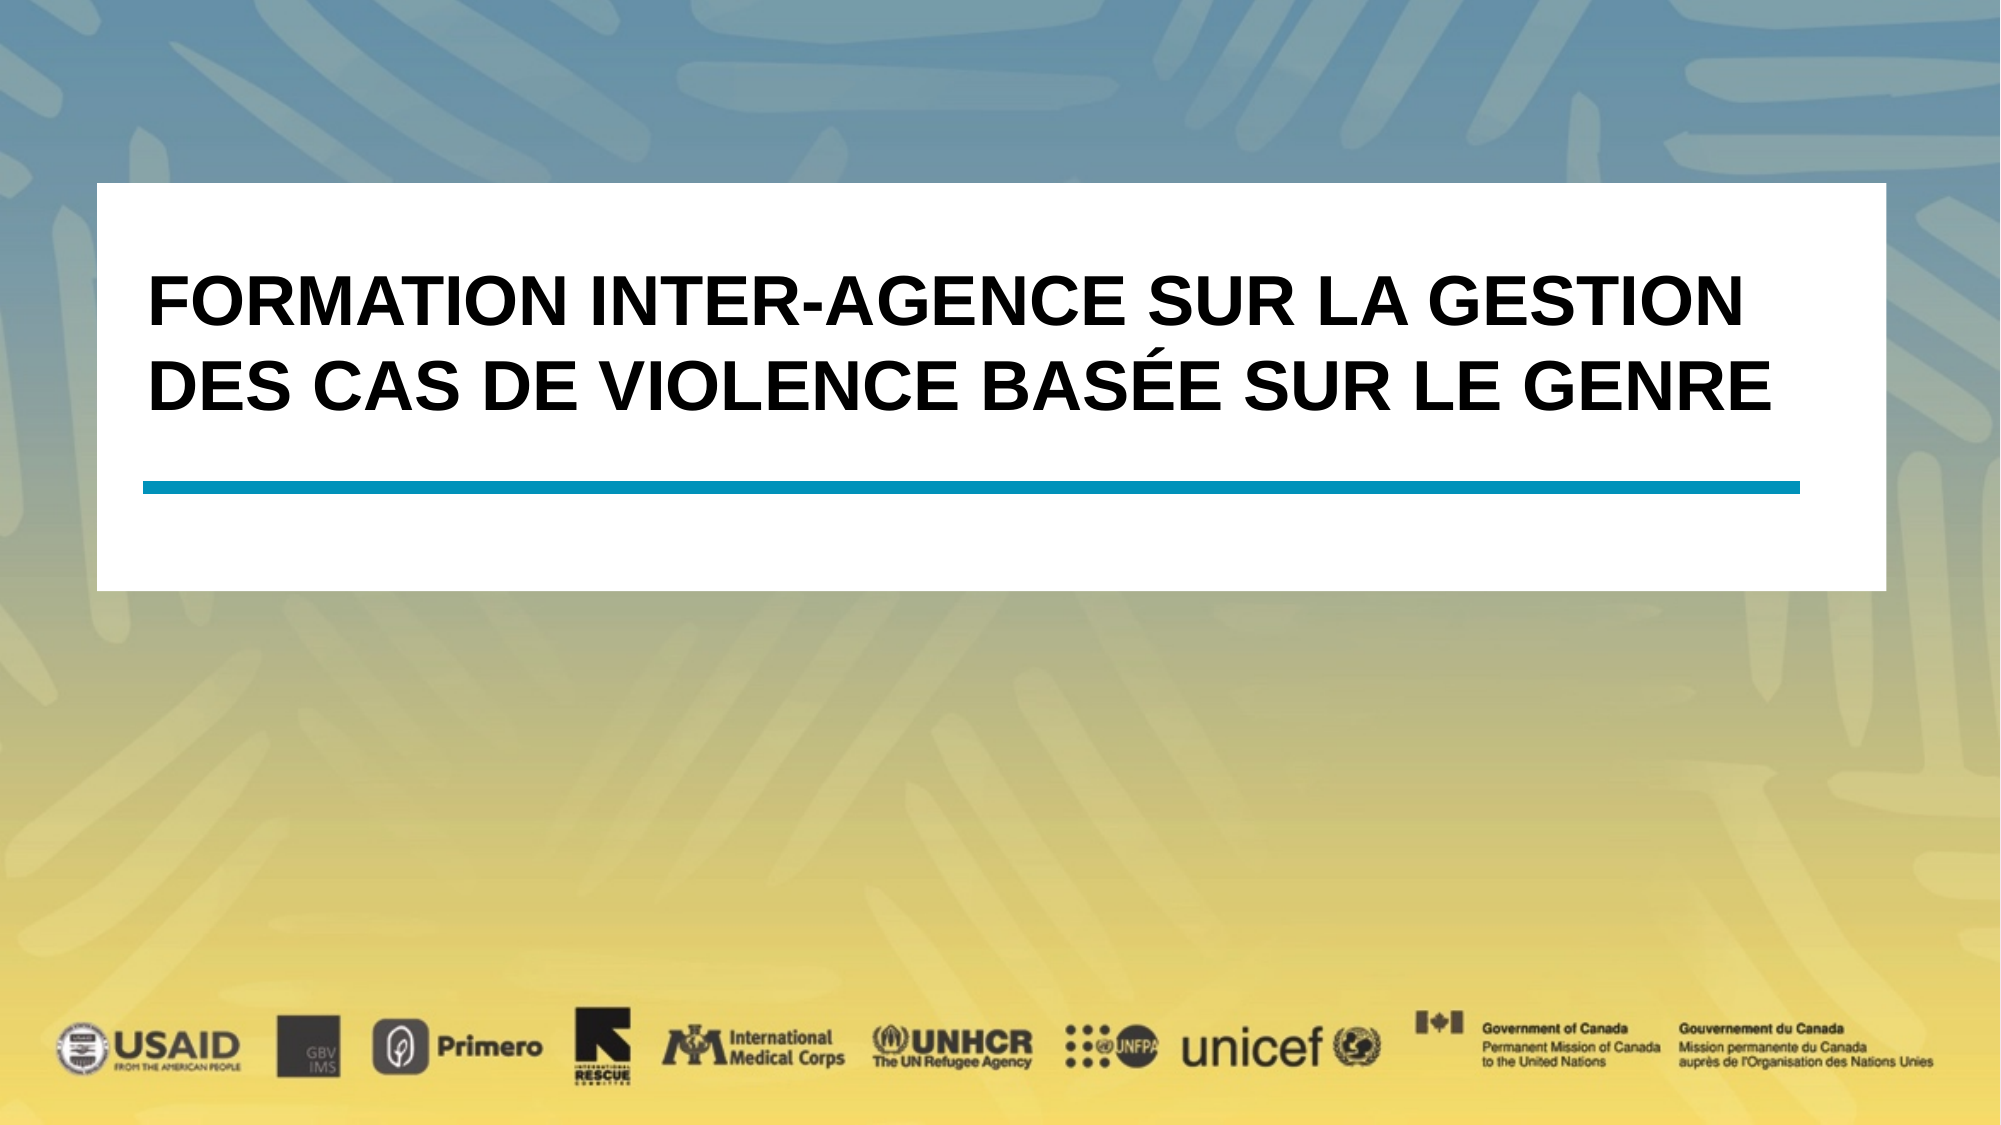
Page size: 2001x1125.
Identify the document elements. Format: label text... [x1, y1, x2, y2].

picture [0, 0, 2001, 1125]
text_box FORMATION INTER-AGENCE SUR LA GESTION DES CAS DE VIOLENCE BASÉE SUR LE GENRE [132, 247, 1813, 432]
